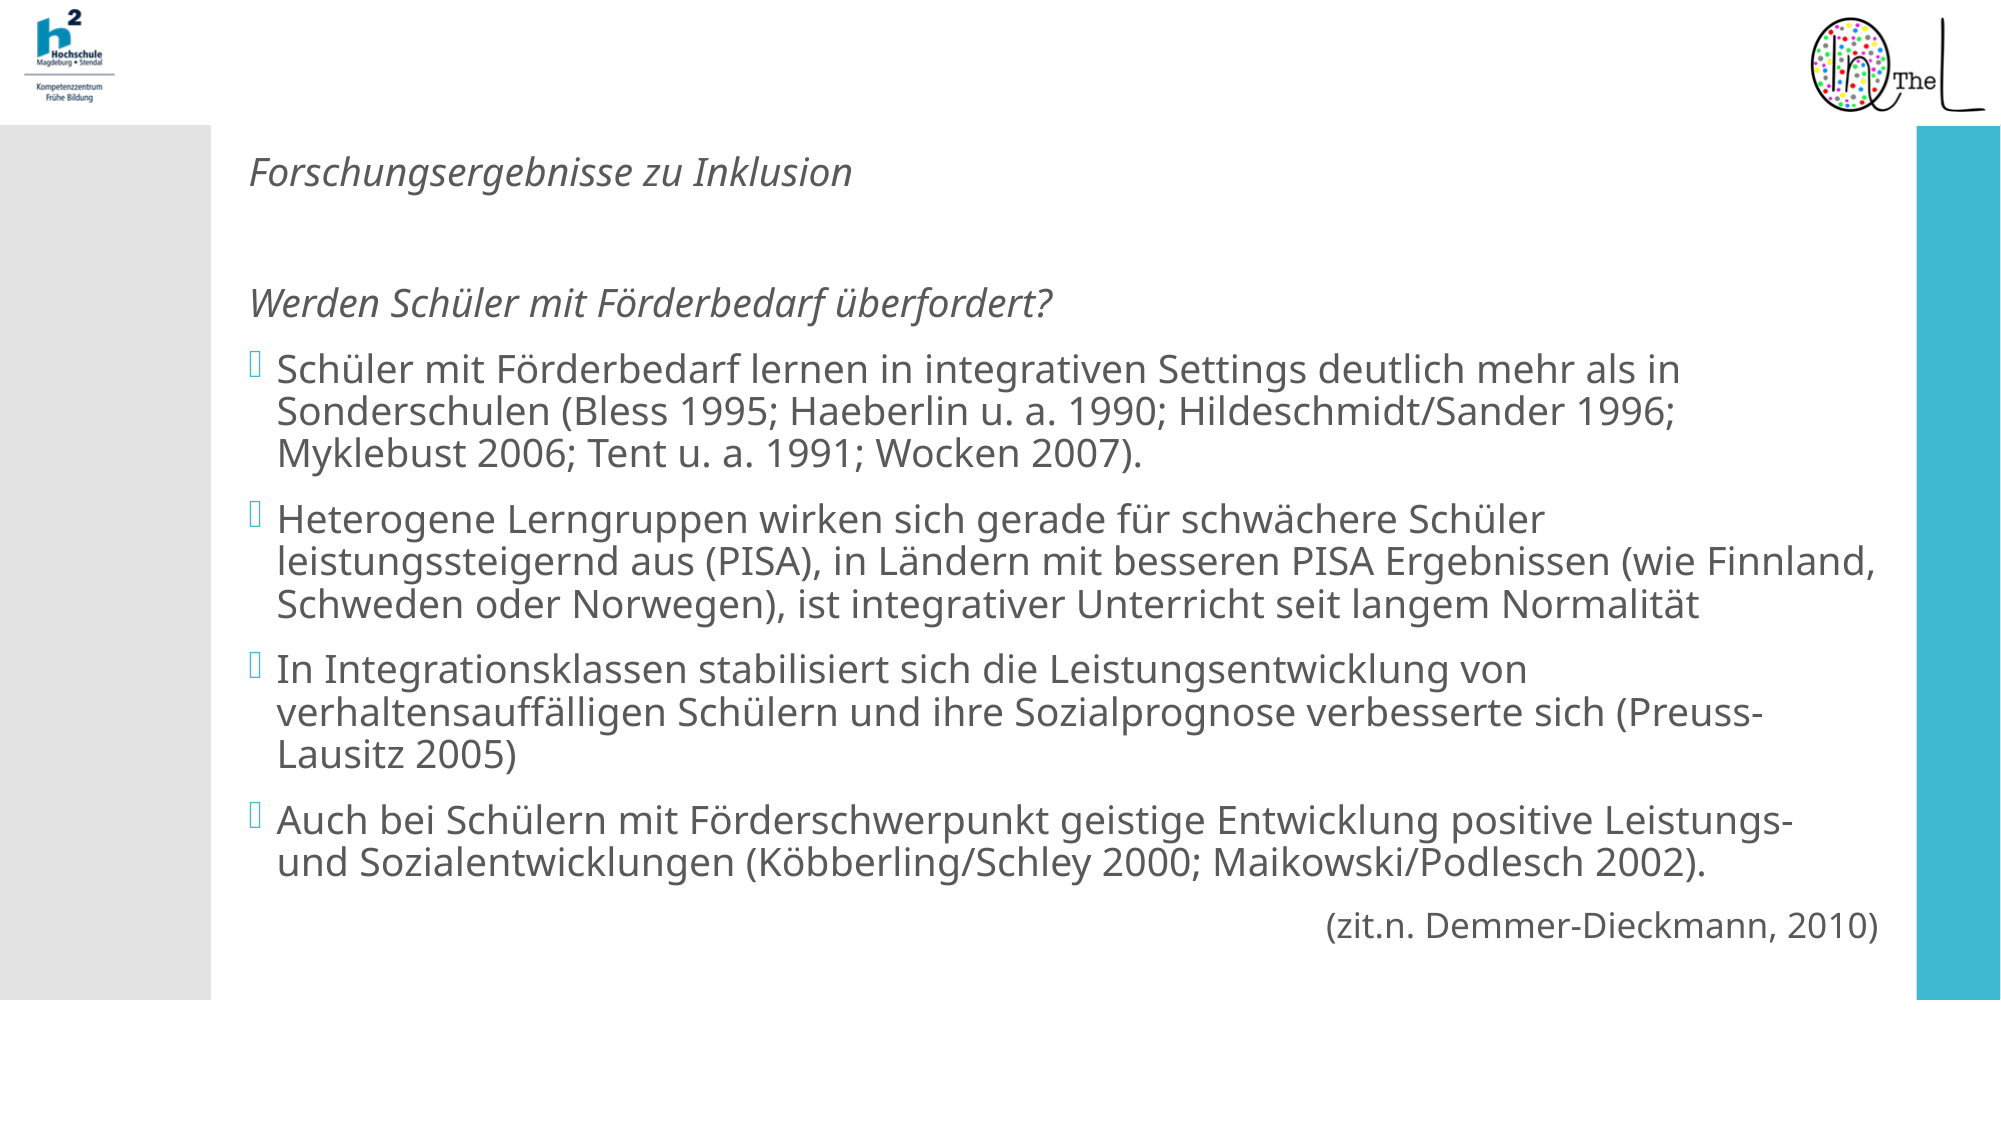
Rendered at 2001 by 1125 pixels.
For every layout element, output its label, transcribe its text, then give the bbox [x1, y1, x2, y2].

picture [13, 0, 127, 113]
text_box [0, 124, 212, 1001]
picture [1809, 17, 1987, 113]
text_box [0, 0, 2000, 1125]
text_box [1916, 125, 2000, 1001]
list Forschungsergebnisse zu Inklusion Werden Schüler mit Förderbedarf überfordert? Schüler mit Förderbedarf lernen in integrativen Settings deutlich mehr als in Sonderschulen (Bless 1995; Haeberlin u. a. 1990; Hildeschmidt/Sander 1996; Myklebust 2006; Tent u. a. 1991; Wocken 2007). Heterogene Lerngruppen wirken sich gerade für schwächere Schüler leistungssteigernd aus (PISA), in Ländern mit besseren PISA Ergebnissen (wie Finnland, Schweden oder Norwegen), ist integrativer Unterricht seit langem Normalität In Integrationsklassen stabilisiert sich die Leistungsentwicklung von verhaltensauffälligen Schülern und ihre Sozialprognose verbesserte sich (Preuss-Lausitz 2005) Auch bei Schülern mit Förderschwerpunkt geistige Entwicklung positive Leistungs- und Sozialentwicklungen (Köbberling/Schley 2000; Maikowski/Podlesch 2002). (zit.n. Demmer-Dieckmann, 2010) [233, 144, 1895, 981]
